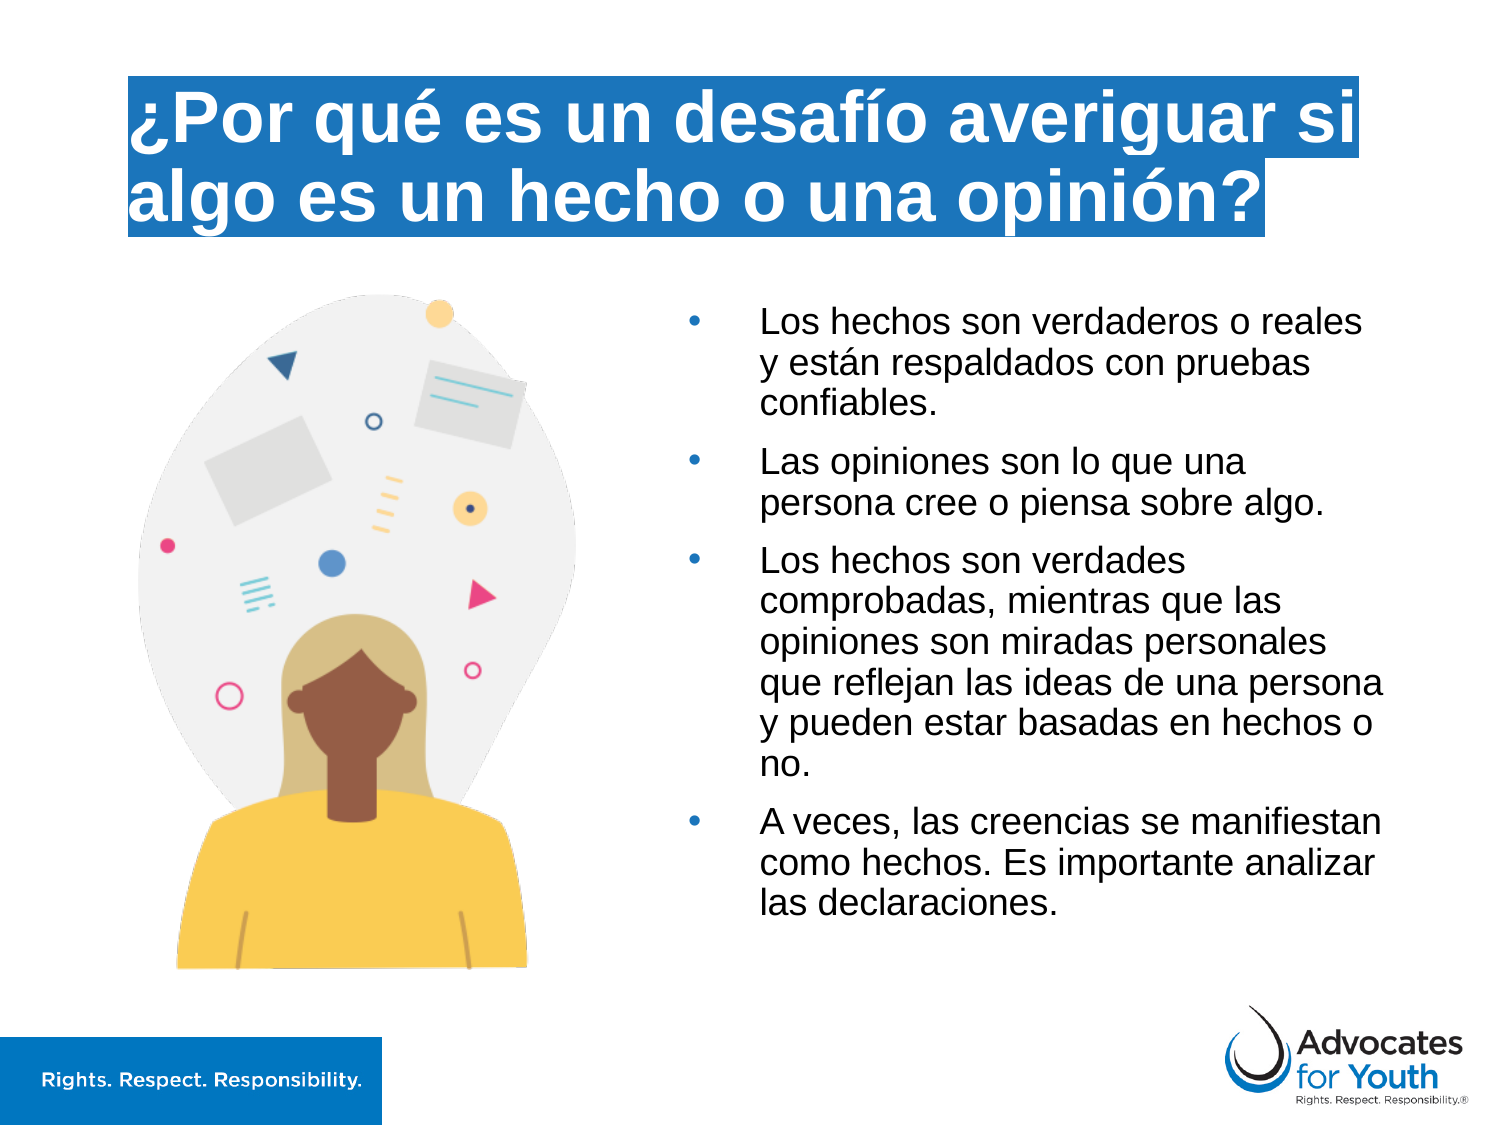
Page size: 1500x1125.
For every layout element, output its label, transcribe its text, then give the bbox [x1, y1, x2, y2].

picture [137, 294, 576, 970]
list Los hechos son verdaderos o reales y están respaldados con pruebas confiables. Las opiniones son lo que una persona cree o piensa sobre algo. Los hechos son verdades comprobadas, mientras que las opiniones son miradas personales que reflejan las ideas de una persona y pueden estar basadas en hechos o no. A veces, las creencias se manifiestan como hechos. Es importante analizar las declaraciones. [666, 294, 1403, 970]
picture [0, 1037, 382, 1125]
title ¿Por qué es un desafío averiguar si algo es un hecho o una opinión? [112, 64, 1388, 252]
picture [1200, 990, 1500, 1125]
